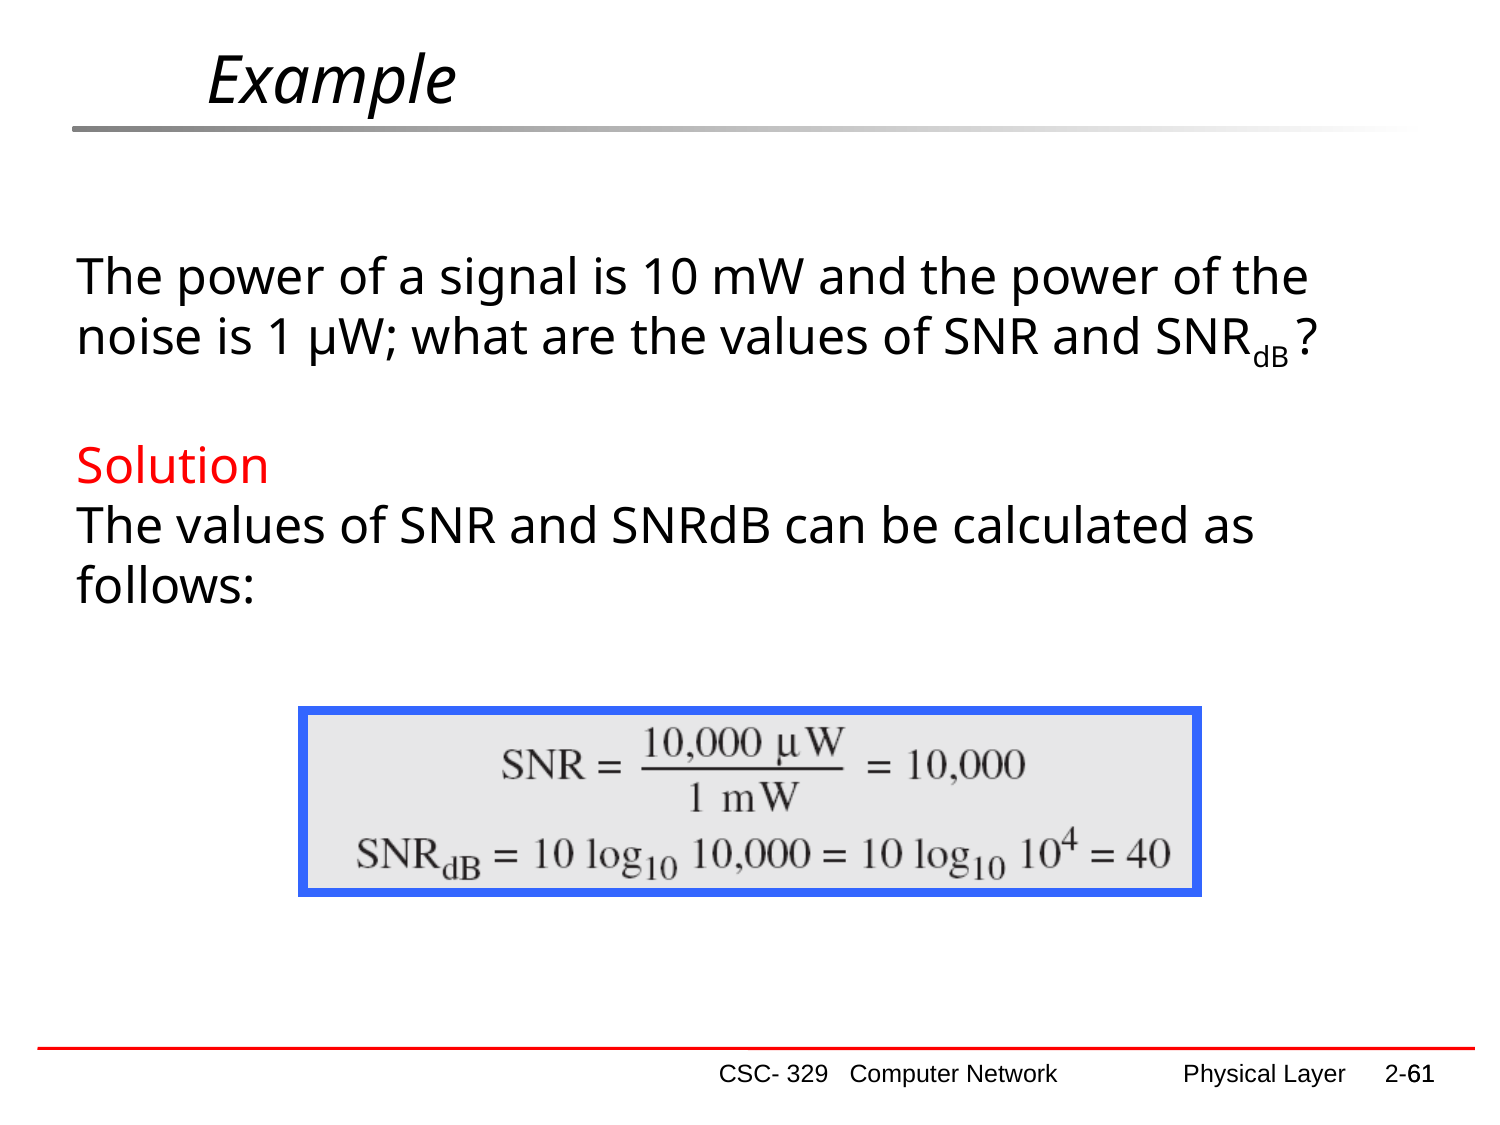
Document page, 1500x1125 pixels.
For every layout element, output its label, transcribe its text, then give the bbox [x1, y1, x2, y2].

picture [307, 714, 1193, 888]
text_box [72, 126, 1423, 132]
slide_number 2-61 [1338, 1049, 1451, 1125]
text_box Example [191, 29, 474, 125]
text_box [24, 237, 1475, 863]
footer CSC- 329 Computer Network Physical Layer [564, 1049, 1338, 1125]
text_box The power of a signal is 10 mW and the power of the noise is 1 μW; what are the values of SNR and SNRdB ? Solution The values of SNR and SNRdB can be calculated as follows: [62, 237, 1438, 621]
